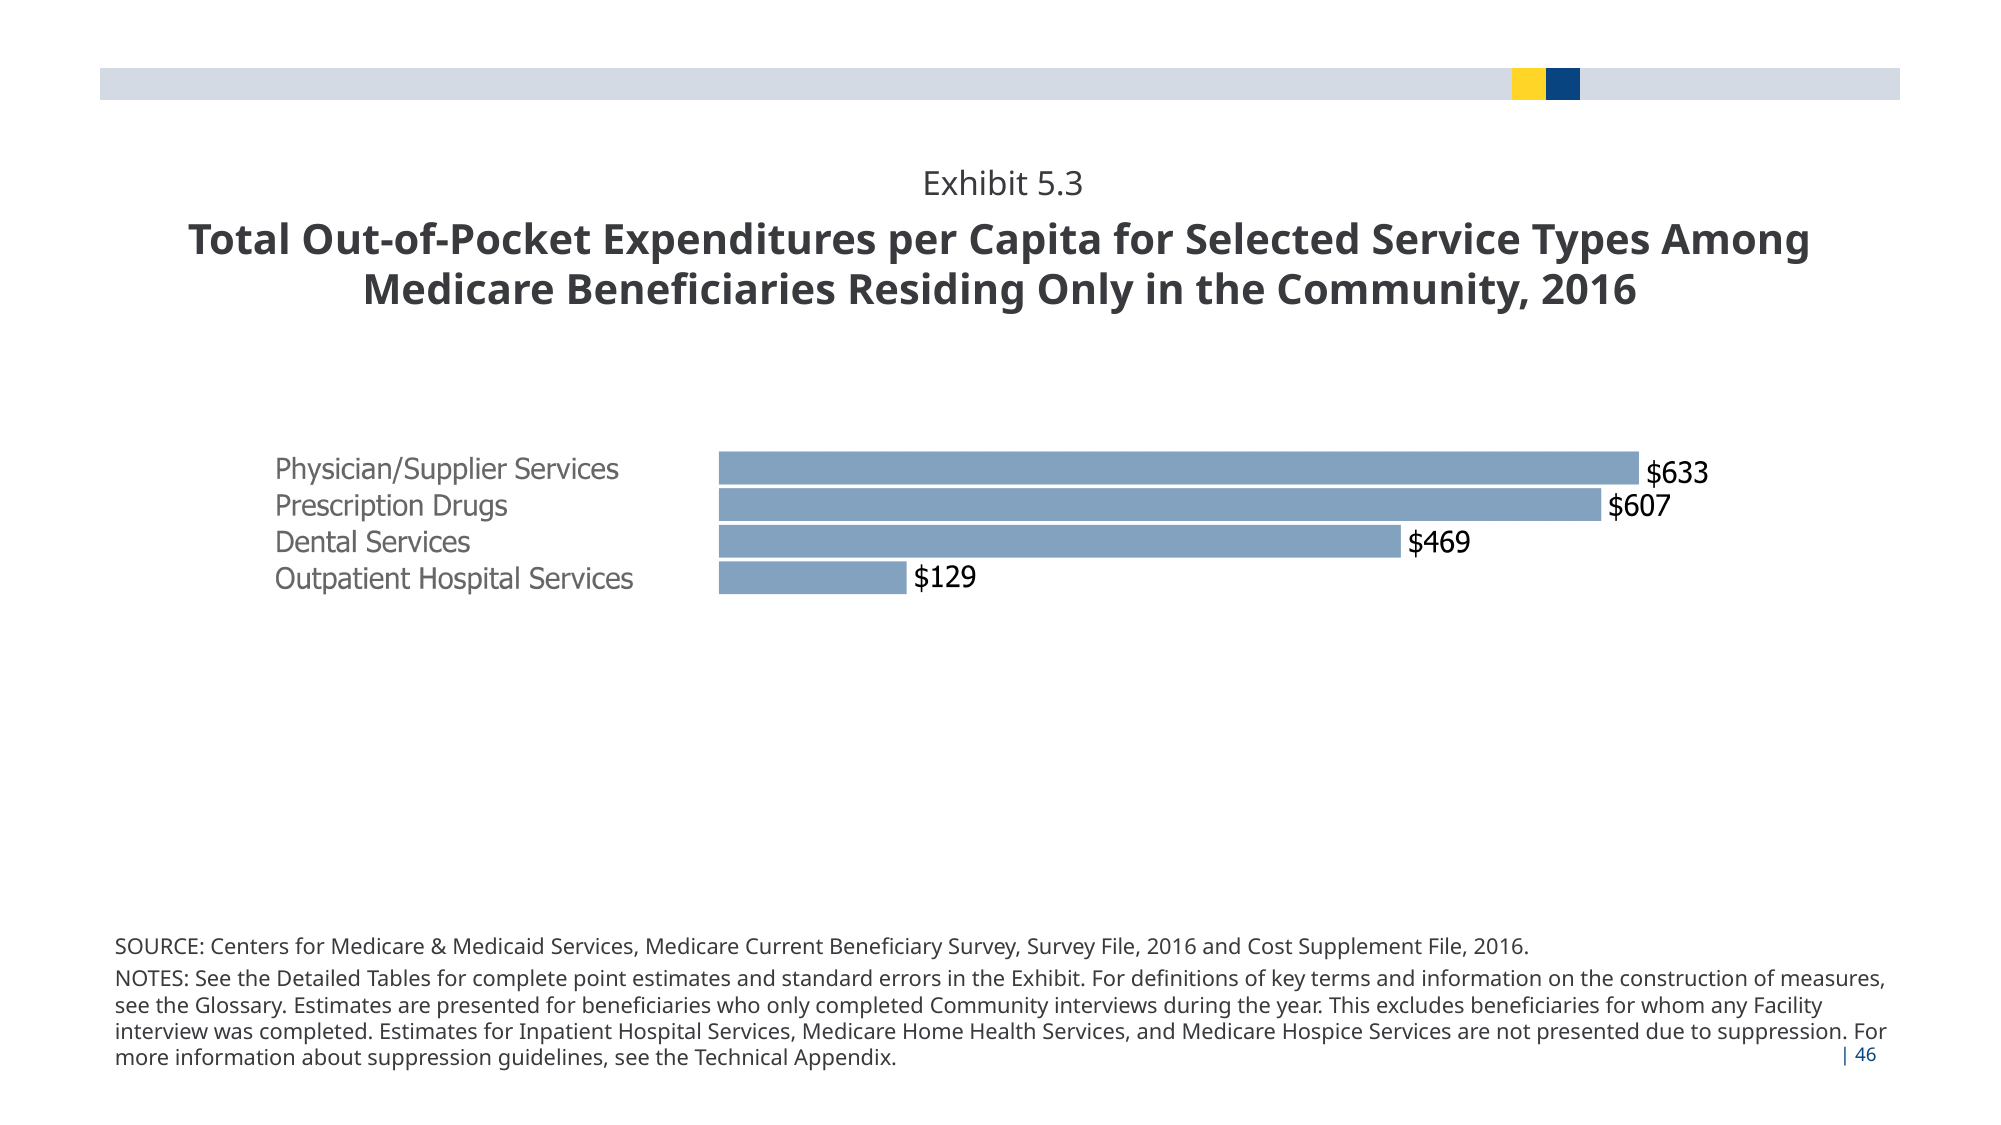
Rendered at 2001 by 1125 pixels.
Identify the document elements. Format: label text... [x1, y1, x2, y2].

list Total Out-of-Pocket Expenditures per Capita for Selected Service Types Among Medicare Beneficiaries Residing Only in the Community, 2016 [99, 213, 1900, 300]
title Exhibit 5.3 [99, 154, 1900, 213]
picture [262, 399, 1726, 613]
list SOURCE: Centers for Medicare & Medicaid Services, Medicare Current Beneficiary Survey, Survey File, 2016 and Cost Supplement File, 2016. NOTES: See the Detailed Tables for complete point estimates and standard errors in the Exhibit. For definitions of key terms and information on the construction of measures, see the Glossary. Estimates are presented for beneficiaries who only completed Community interviews during the year. This excludes beneficiaries for whom any Facility interview was completed. Estimates for Inpatient Hospital Services, Medicare Home Health Services, and Medicare Hospice Services are not presented due to suppression. For more information about suppression guidelines, see the Technical Appendix. [99, 924, 1900, 1100]
